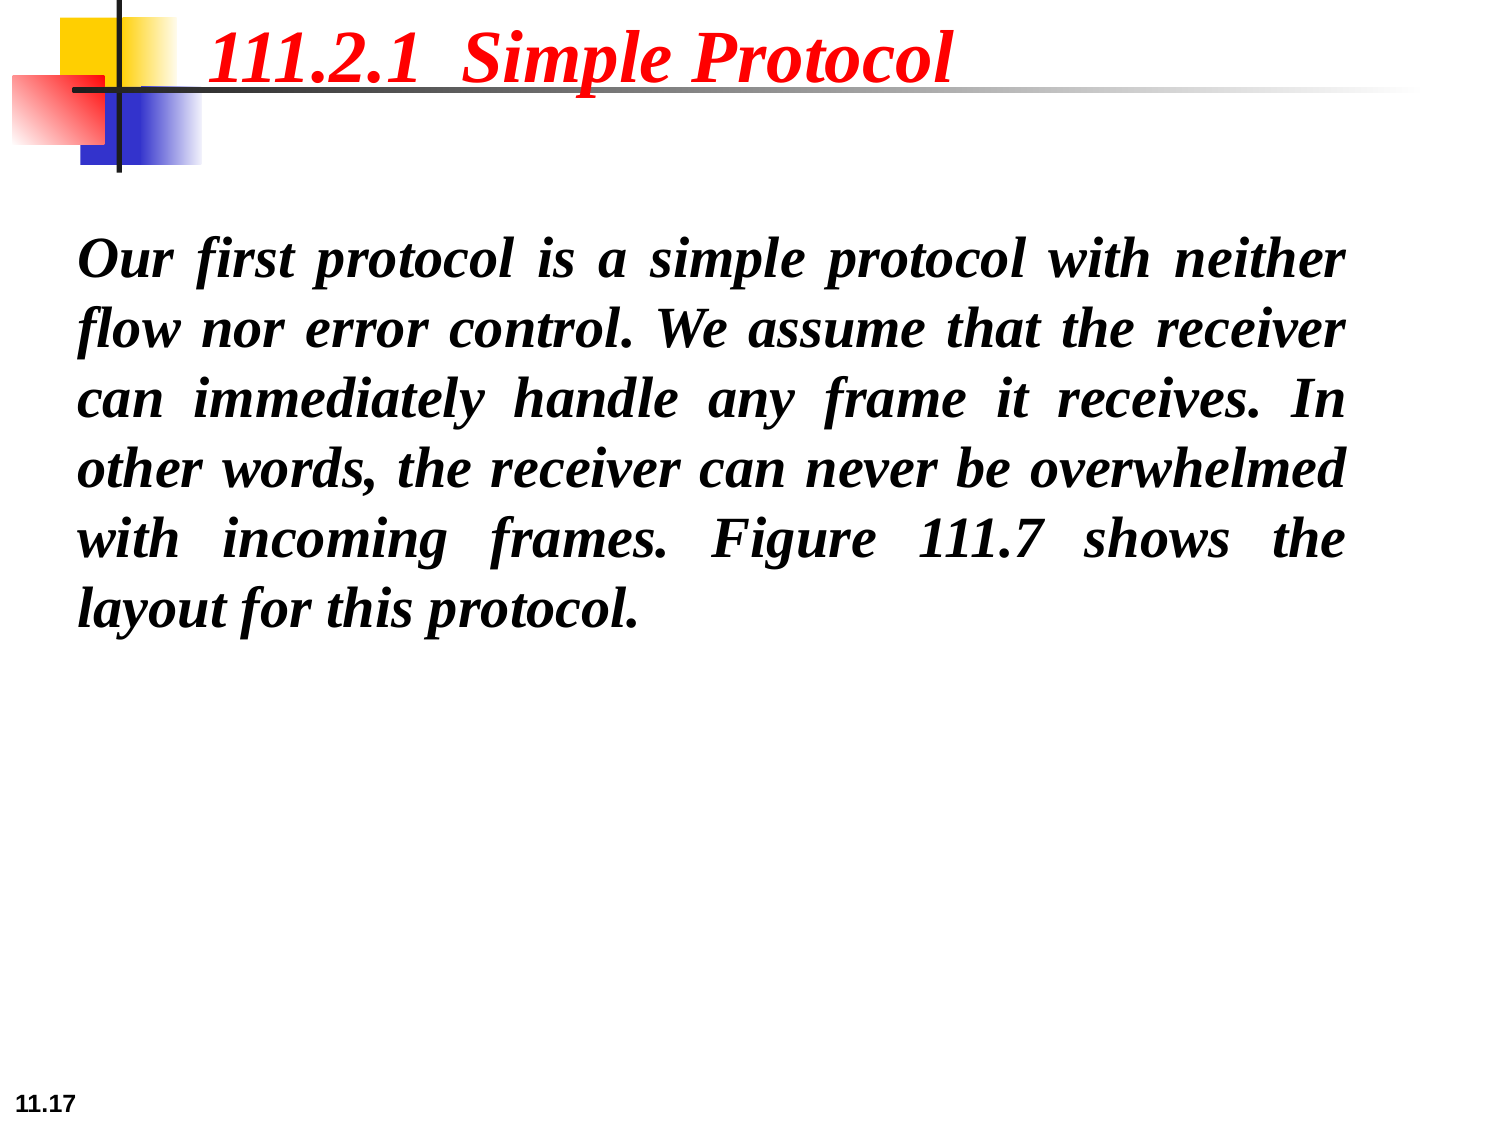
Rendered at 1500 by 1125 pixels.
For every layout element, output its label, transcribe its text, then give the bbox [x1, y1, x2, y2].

text_box 111.2.1 Simple Protocol [192, 0, 970, 105]
text_box [116, 93, 122, 173]
text_box Our first protocol is a simple protocol with neither flow nor error control. We assume that the receiver can immediately handle any frame it receives. In other words, the receiver can never be overwhelmed with incoming frames. Figure 111.7 shows the layout for this protocol. [62, 212, 1363, 647]
text_box [72, 87, 192, 93]
text_box [141, 93, 202, 165]
text_box [970, 87, 1423, 93]
text_box [80, 93, 116, 165]
text_box [60, 17, 116, 86]
text_box [12, 75, 105, 145]
text_box [116, 0, 122, 87]
text_box [122, 17, 177, 86]
slide_number 11.17 [0, 1049, 313, 1125]
text_box [122, 93, 141, 165]
